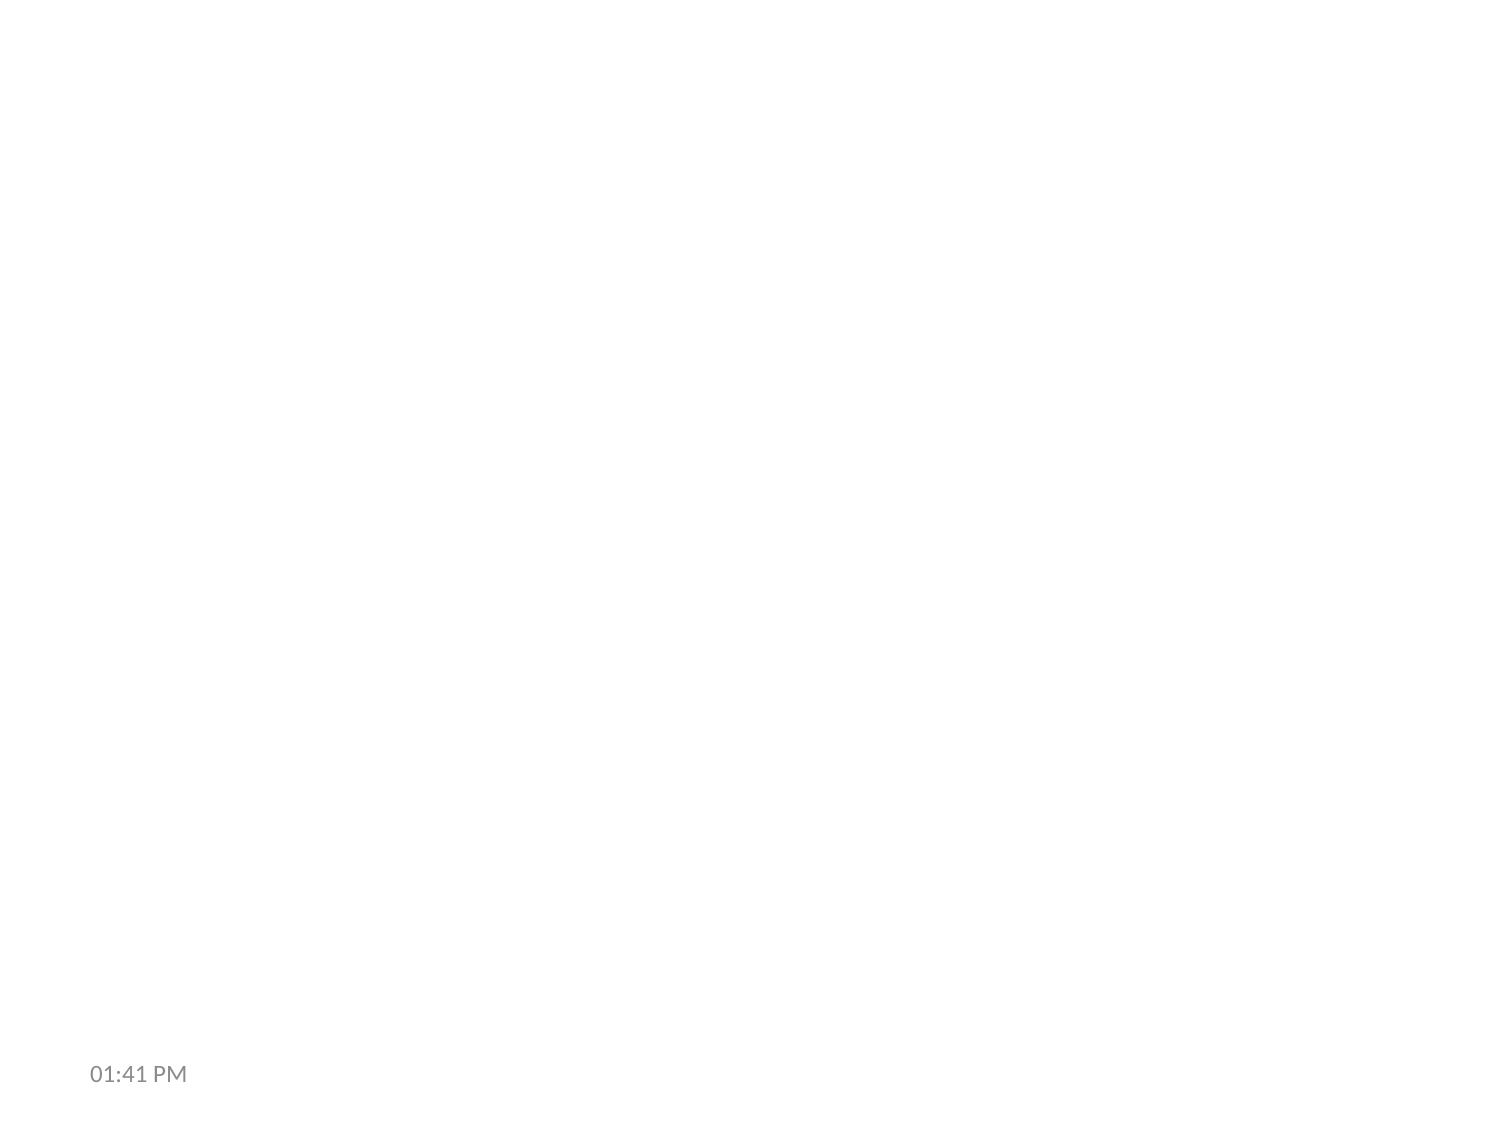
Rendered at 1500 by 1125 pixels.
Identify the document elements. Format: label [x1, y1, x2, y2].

slide_number [75, 1042, 425, 1103]
